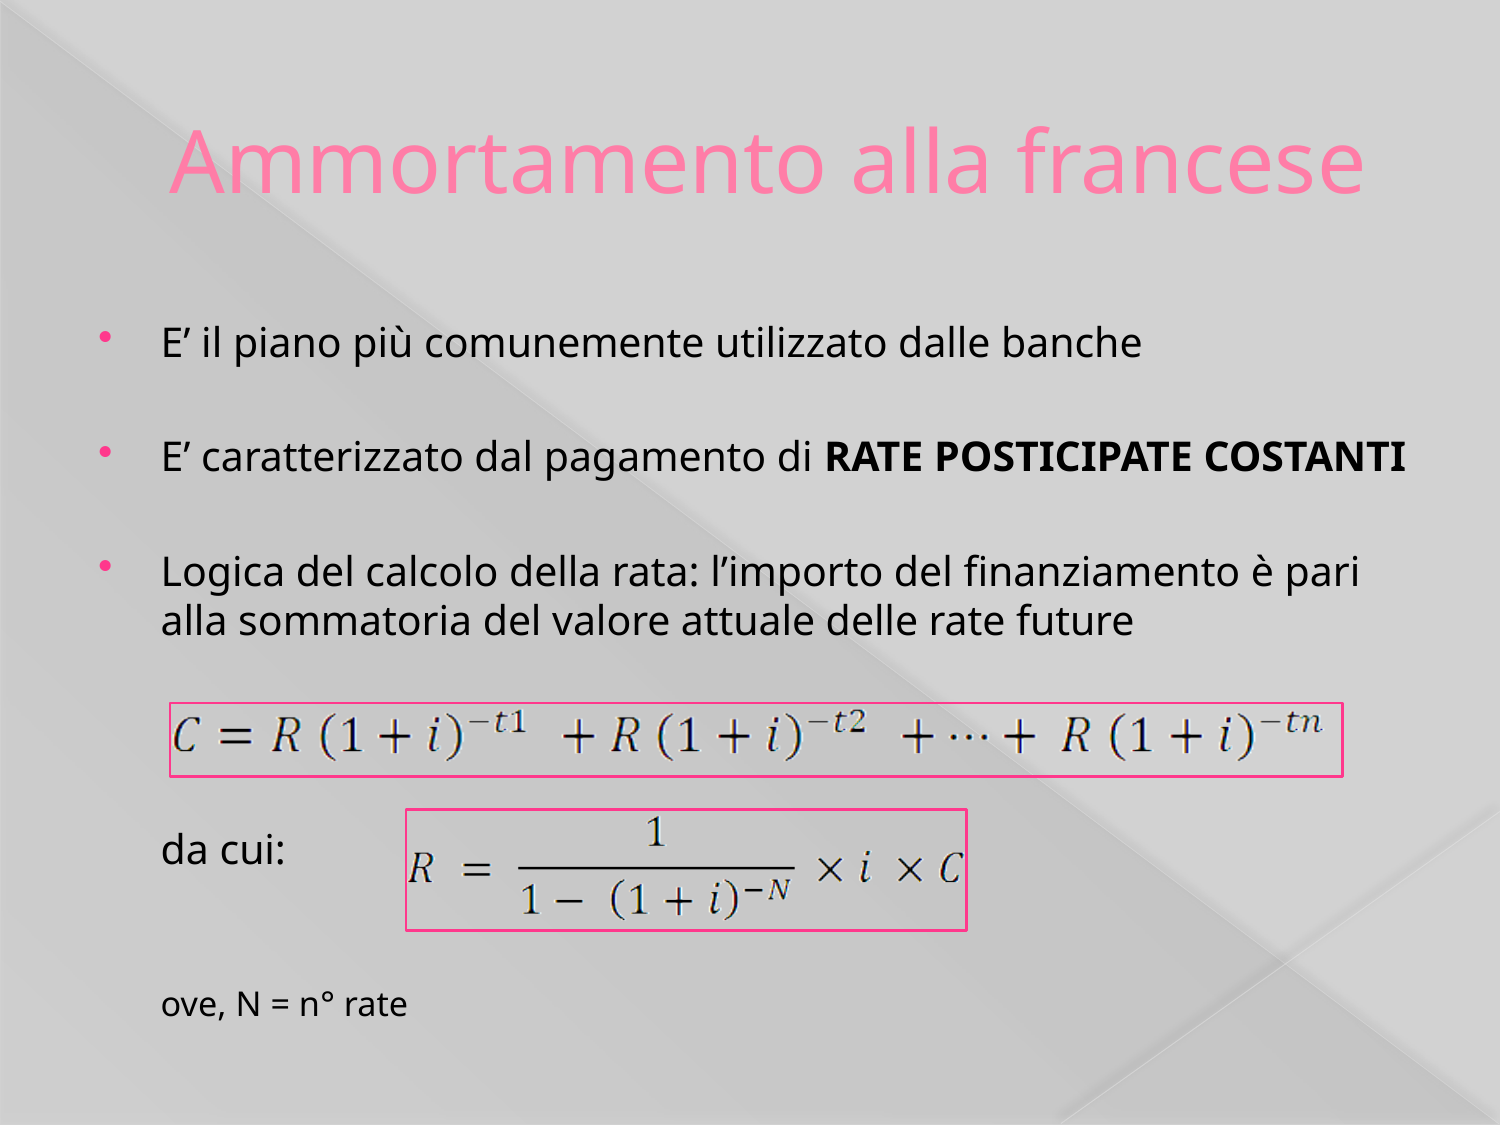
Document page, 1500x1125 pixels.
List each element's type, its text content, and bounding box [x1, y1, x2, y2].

title Ammortamento alla francese [75, 43, 1425, 274]
list E’ il piano più comunemente utilizzato dalle banche E’ caratterizzato dal pagamento di RATE POSTICIPATE COSTANTI Logica del calcolo della rata: l’importo del finanziamento è pari alla sommatoria del valore attuale delle rate future da cui: ove, N = n° rate [75, 308, 1425, 1059]
picture [170, 703, 1342, 776]
picture [407, 810, 966, 930]
